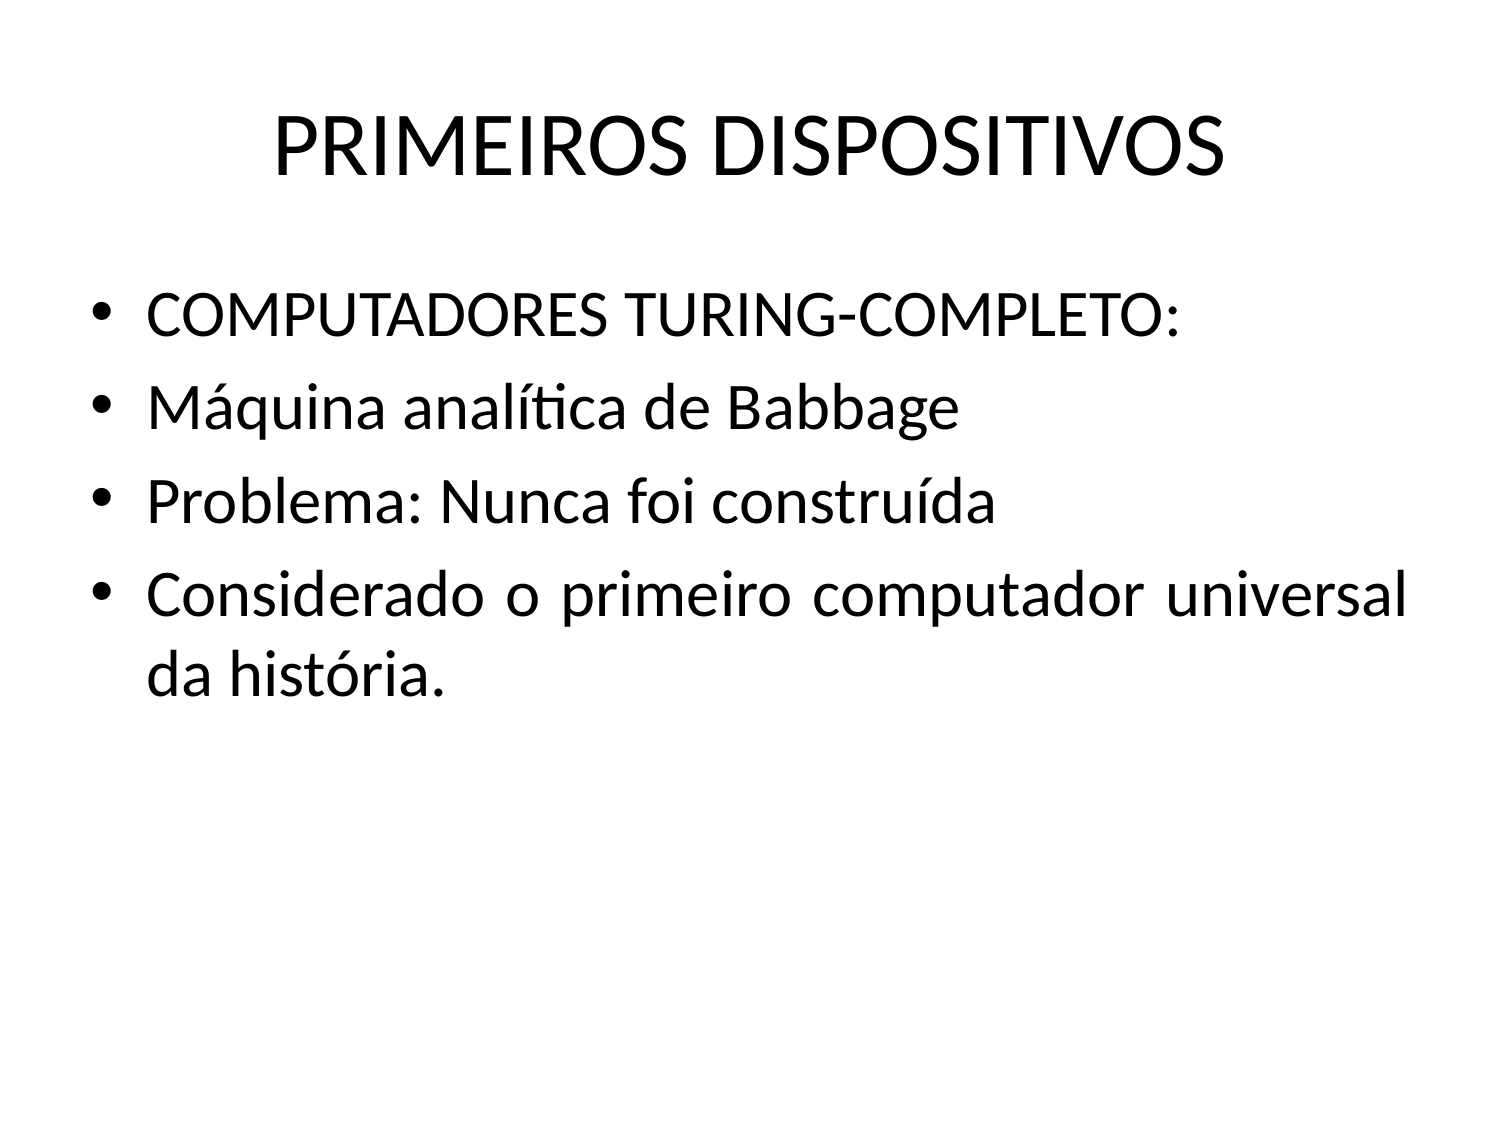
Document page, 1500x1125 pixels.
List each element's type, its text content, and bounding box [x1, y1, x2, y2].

list COMPUTADORES TURING-COMPLETO: Máquina analítica de Babbage Problema: Nunca foi construída Considerado o primeiro computador universal da história. [75, 262, 1425, 1005]
title PRIMEIROS DISPOSITIVOS [75, 45, 1425, 233]
